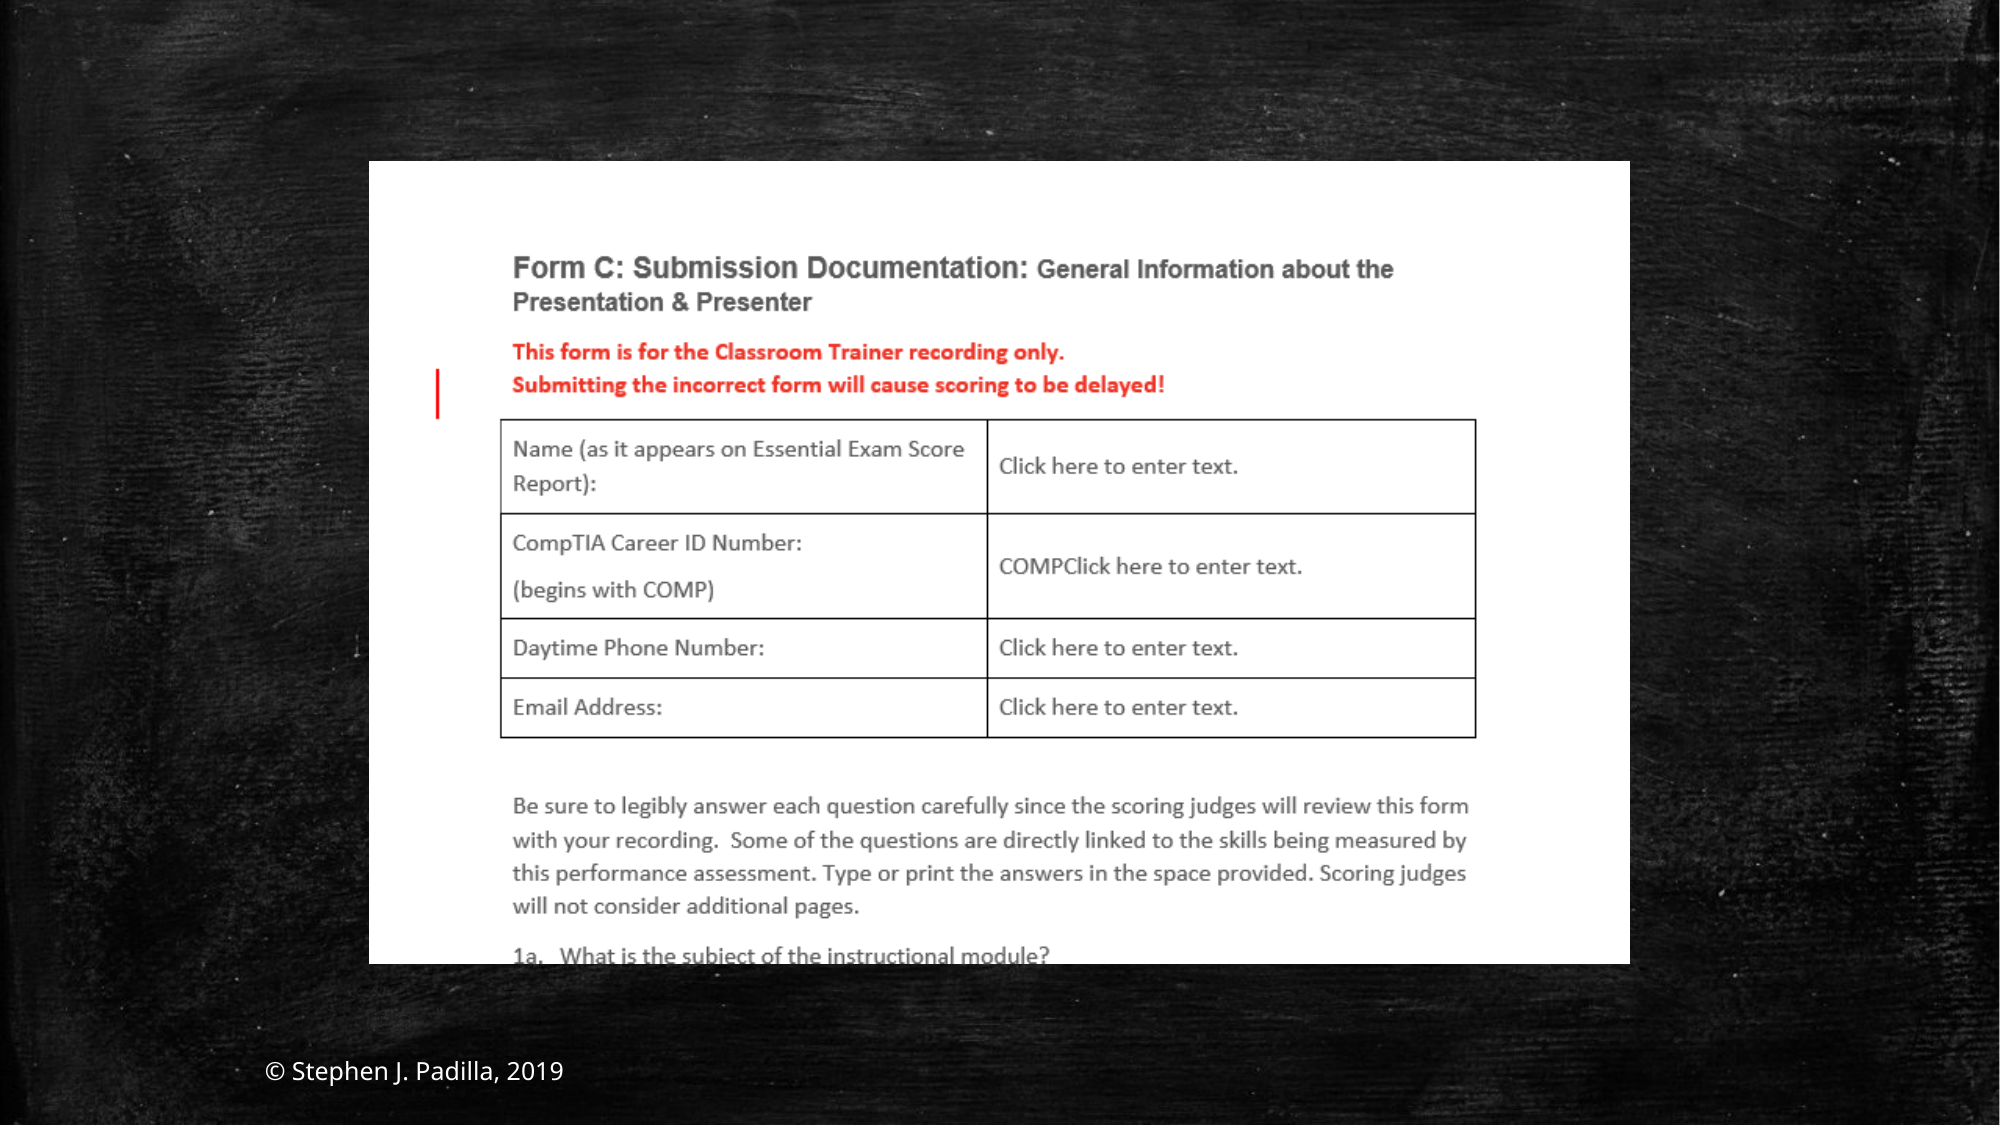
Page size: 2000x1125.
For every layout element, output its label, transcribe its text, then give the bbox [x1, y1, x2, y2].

footer © Stephen J. Padilla, 2019 [249, 1050, 1288, 1096]
picture [369, 161, 1630, 964]
